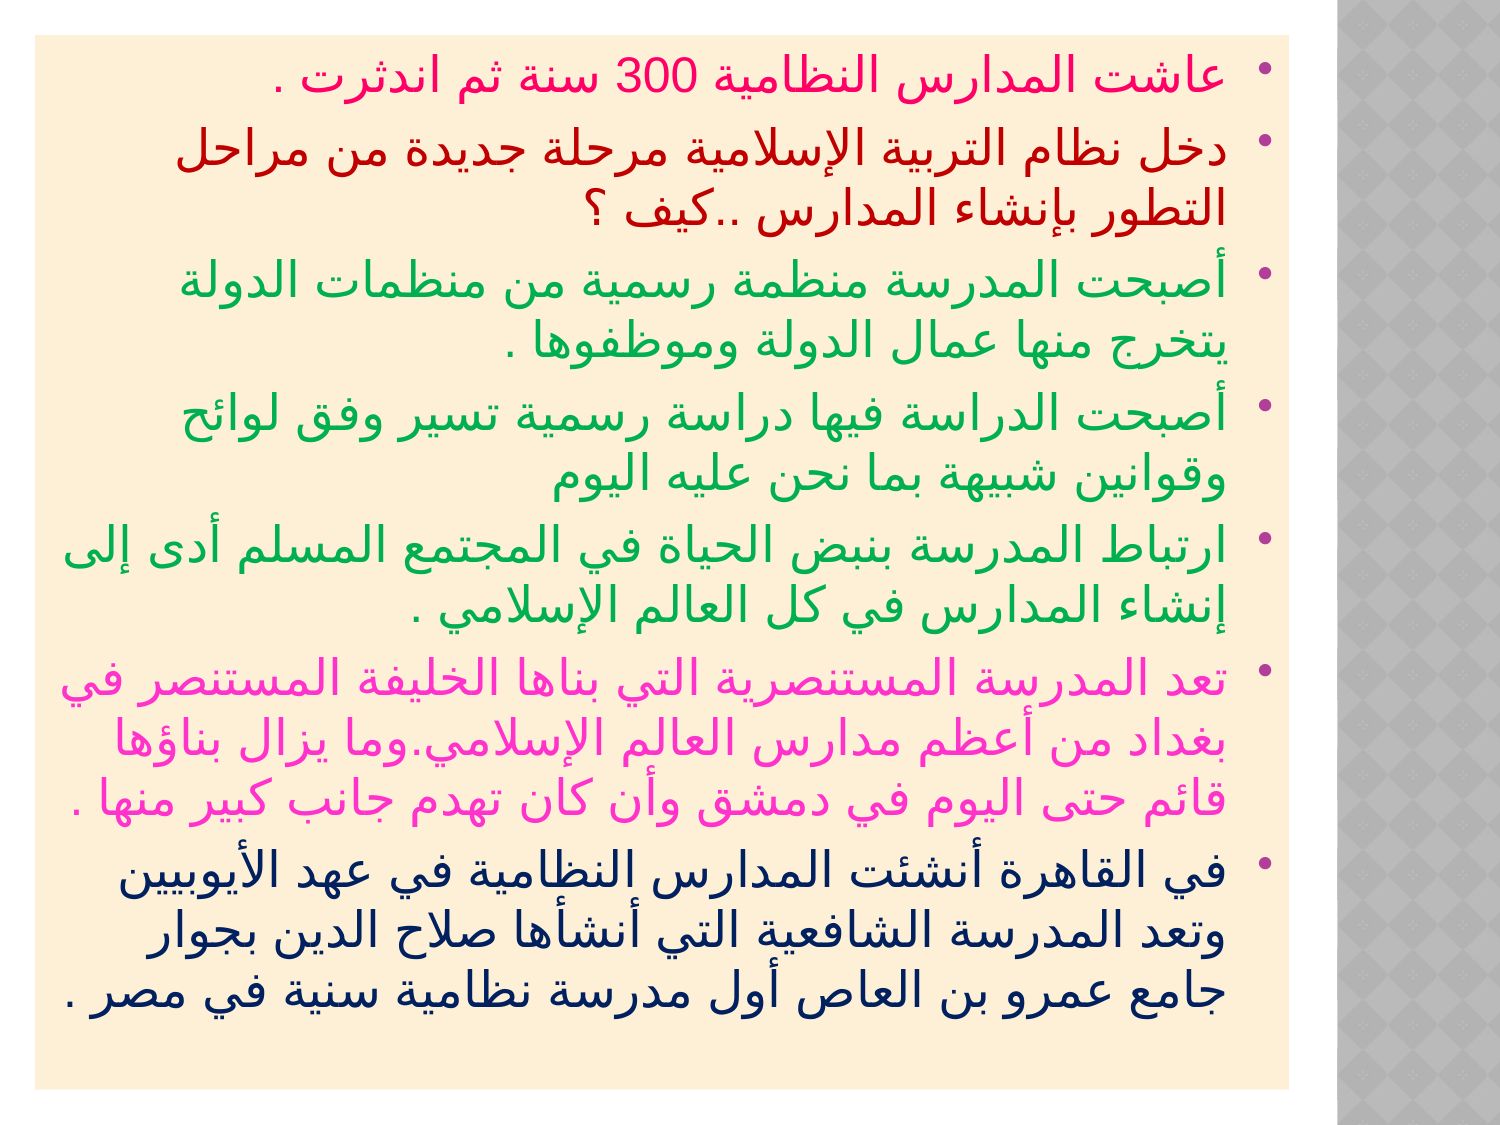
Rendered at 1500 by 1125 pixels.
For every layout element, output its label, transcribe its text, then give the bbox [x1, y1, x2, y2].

list عاشت المدارس النظامية 300 سنة ثم اندثرت . دخل نظام التربية الإسلامية مرحلة جديدة من مراحل التطور بإنشاء المدارس ..كيف ؟ أصبحت المدرسة منظمة رسمية من منظمات الدولة يتخرج منها عمال الدولة وموظفوها . أصبحت الدراسة فيها دراسة رسمية تسير وفق لوائح وقوانين شبيهة بما نحن عليه اليوم ارتباط المدرسة بنبض الحياة في المجتمع المسلم أدى إلى إنشاء المدارس في كل العالم الإسلامي . تعد المدرسة المستنصرية التي بناها الخليفة المستنصر في بغداد من أعظم مدارس العالم الإسلامي.وما يزال بناؤها قائم حتى اليوم في دمشق وأن كان تهدم جانب كبير منها . في القاهرة أنشئت المدارس النظامية في عهد الأيوبيين وتعد المدرسة الشافعية التي أنشأها صلاح الدين بجوار جامع عمرو بن العاص أول مدرسة نظامية سنية في مصر . [34, 34, 1290, 1091]
